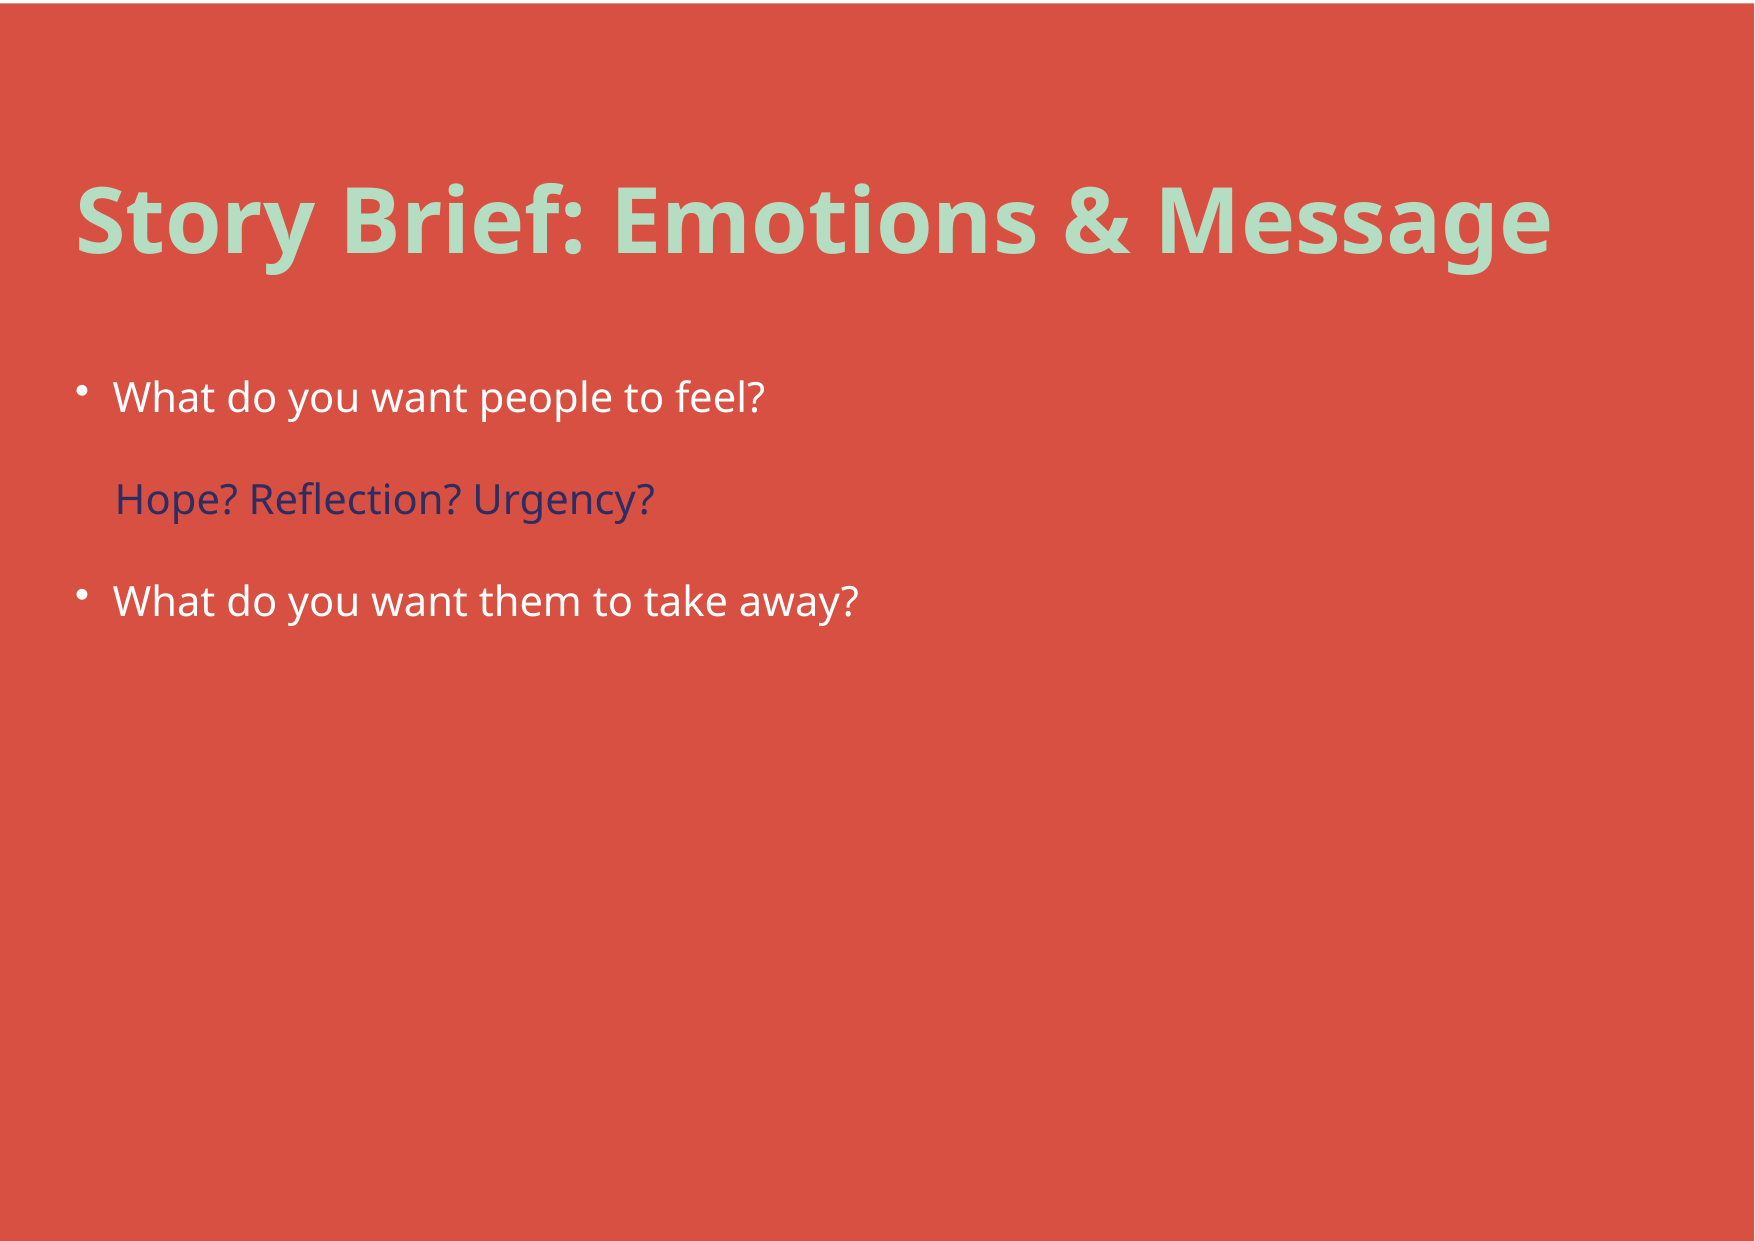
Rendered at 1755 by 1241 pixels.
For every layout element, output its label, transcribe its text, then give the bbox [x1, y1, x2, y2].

text_box What do you want people to feel? Hope? Reflection? Urgency? What do you want them to take away? [72, 368, 1456, 728]
title Story Brief: Emotions & Message [72, 159, 1682, 370]
text_box [0, 3, 1755, 1241]
